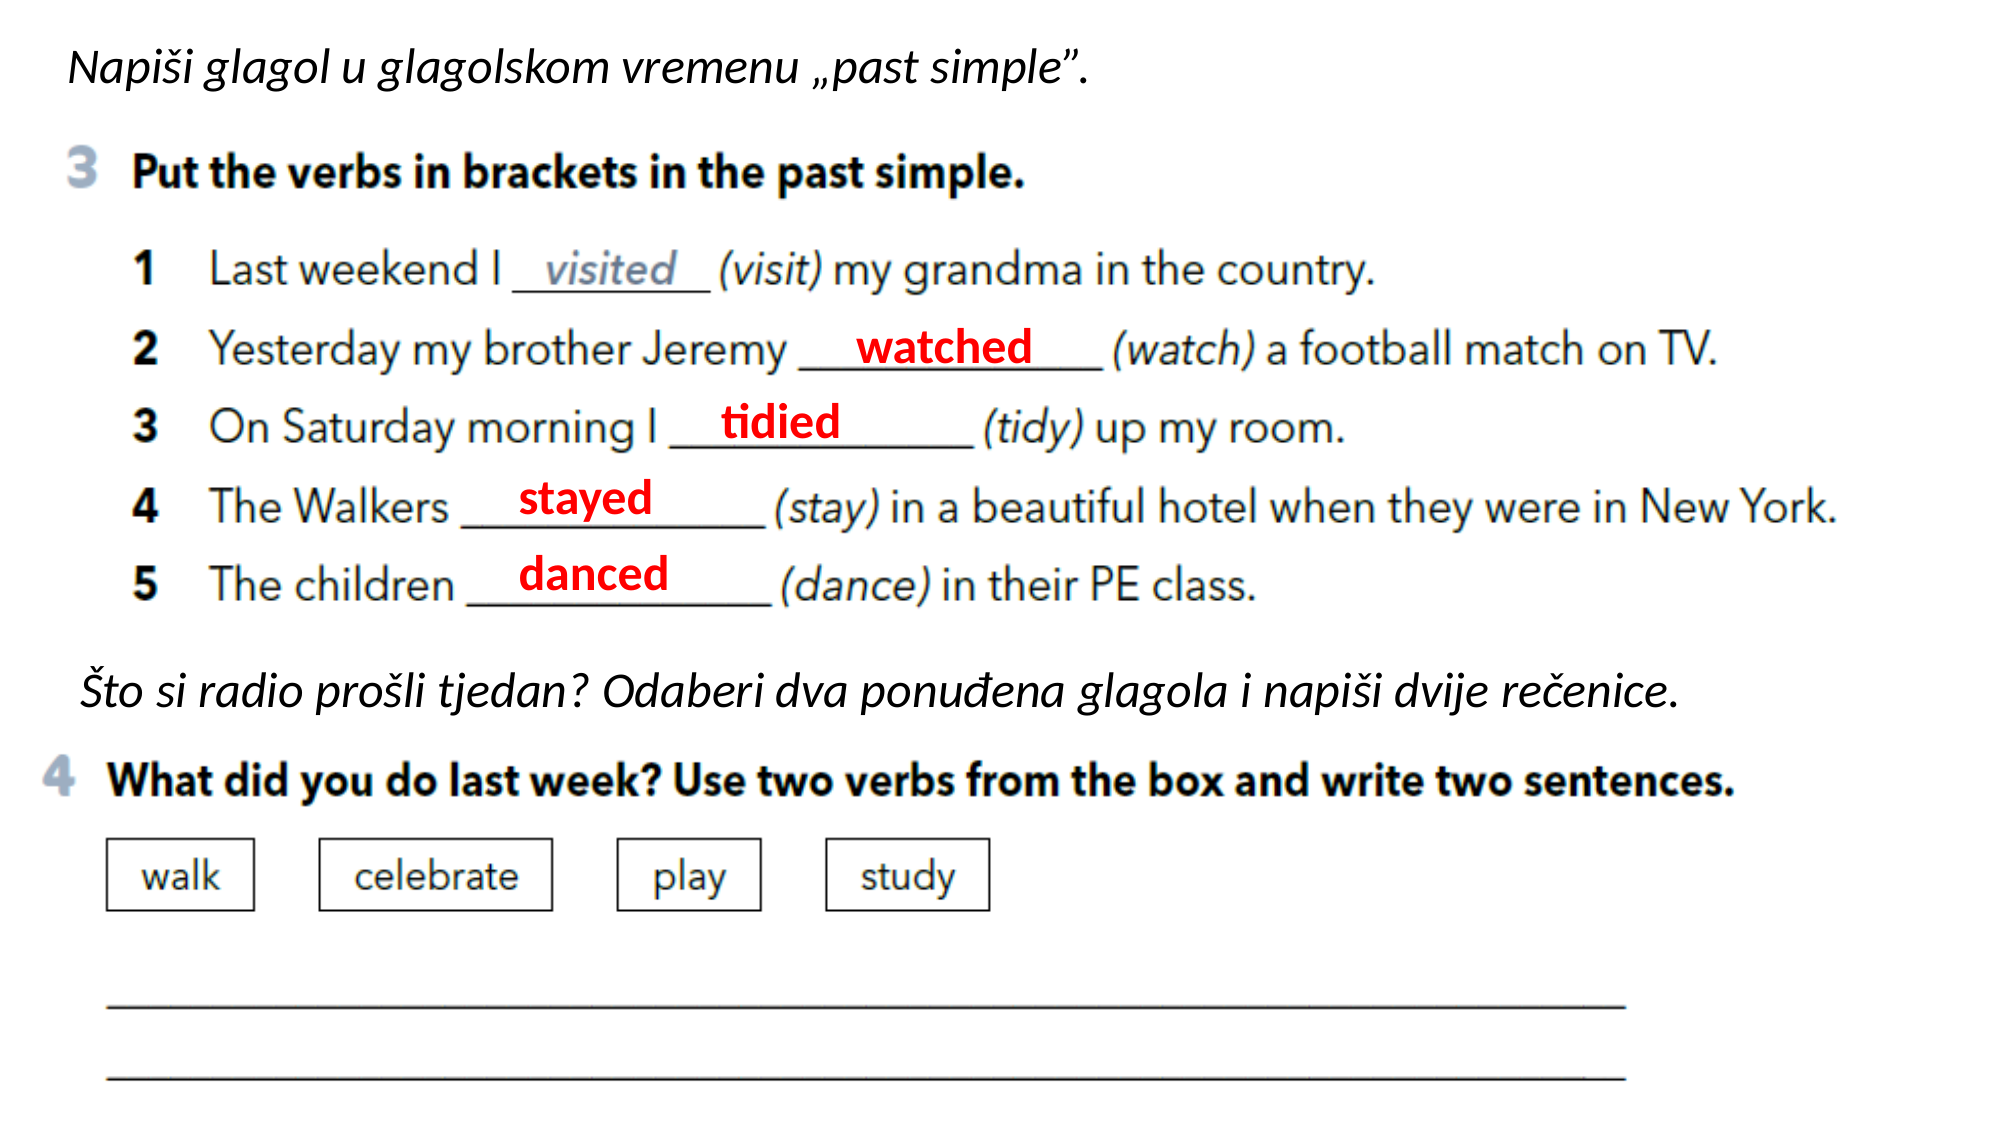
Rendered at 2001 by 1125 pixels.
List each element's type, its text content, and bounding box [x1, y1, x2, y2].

picture [39, 123, 1858, 640]
text_box Što si radio prošli tjedan? Odaberi dva ponuđena glagola i napiši dvije rečenice. [65, 649, 1732, 725]
picture [19, 727, 1750, 1099]
text_box Napiši glagol u glagolskom vremenu „past simple”. [52, 26, 1421, 102]
